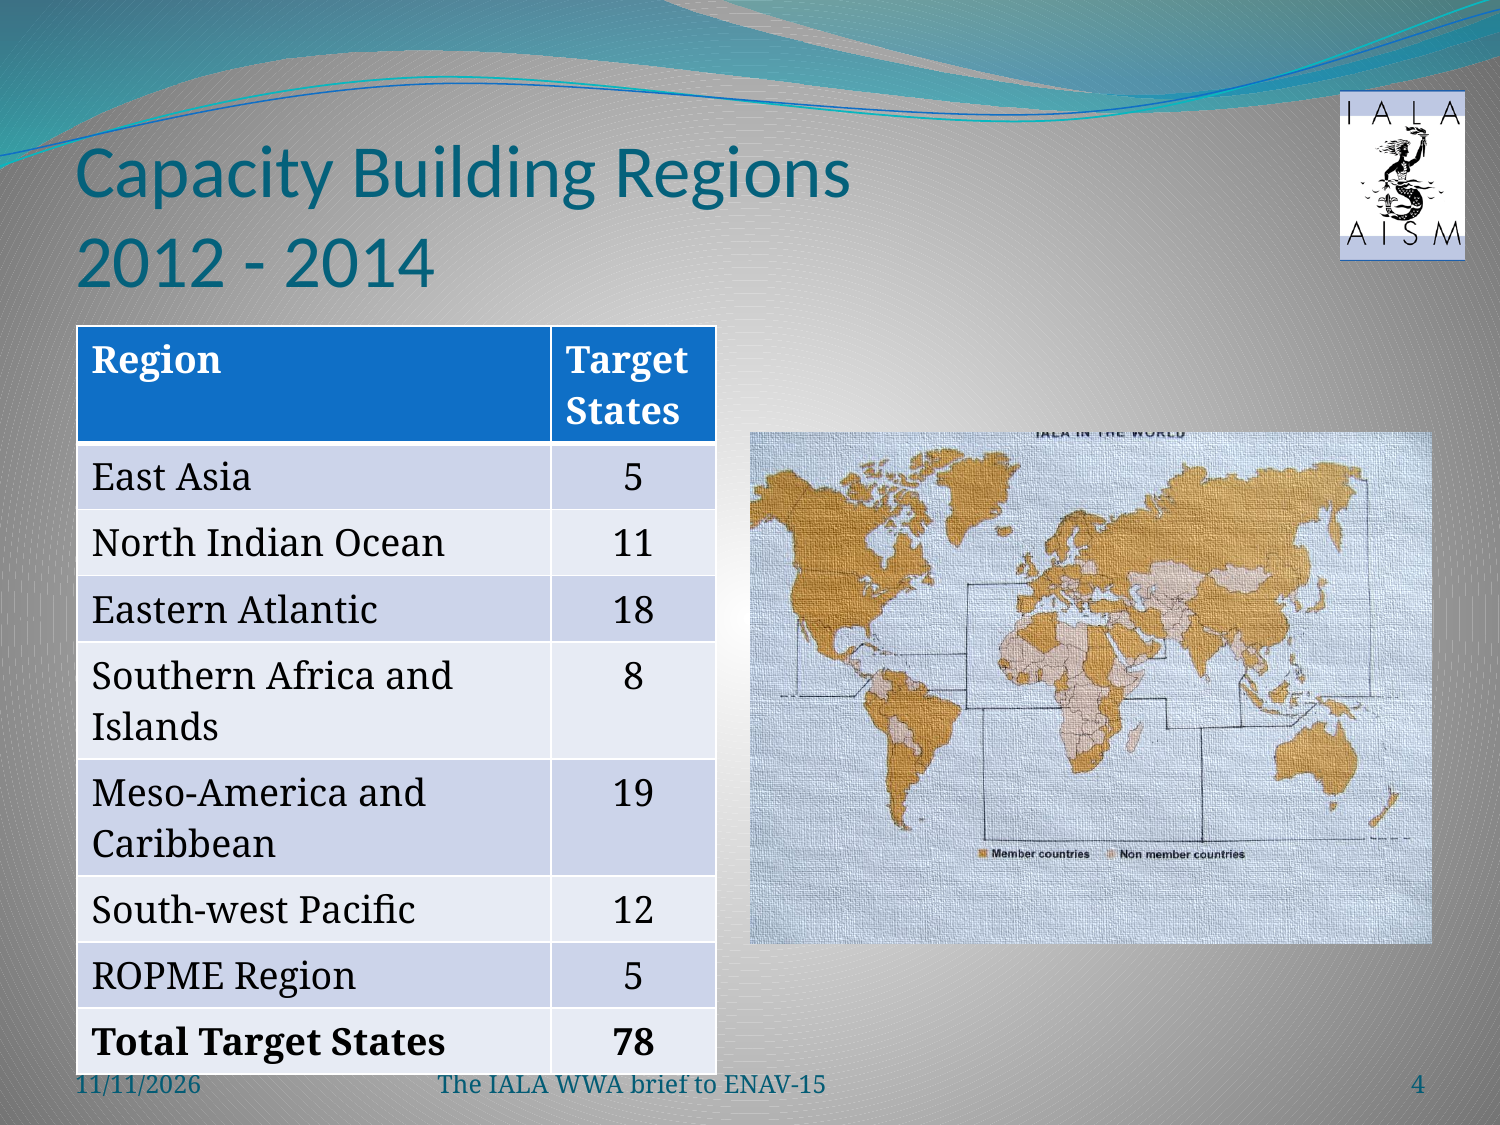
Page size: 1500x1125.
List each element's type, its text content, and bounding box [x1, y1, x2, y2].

table_cell 12 [552, 877, 715, 941]
table_cell 8 [552, 643, 715, 758]
table_cell Southern Africa and Islands [78, 643, 550, 758]
table_cell Total Target States [78, 1009, 550, 1073]
table_cell Eastern Atlantic [78, 576, 550, 641]
table_cell 11 [552, 510, 715, 575]
table_cell Meso-America and Caribbean [78, 760, 550, 875]
table_cell 18 [552, 576, 715, 641]
table_header Target States [552, 327, 715, 441]
table_cell ROPME Region [78, 943, 550, 1007]
table_cell North Indian Ocean [78, 510, 550, 575]
table_cell 5 [552, 446, 715, 509]
table_cell 19 [552, 760, 715, 875]
table_header Region [78, 327, 550, 441]
table_cell South-west Pacific [78, 877, 550, 941]
footer The IALA WWA brief to ENAV-15 [437, 1042, 988, 1103]
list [749, 432, 1432, 944]
slide_number 4 [1299, 1042, 1425, 1103]
table_cell 78 [552, 1009, 715, 1042]
title Capacity Building Regions 2012 - 2014 [75, 115, 1425, 303]
picture [1340, 90, 1465, 261]
table_cell 5 [552, 943, 715, 1007]
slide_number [75, 1042, 425, 1103]
table_cell East Asia [78, 446, 550, 509]
